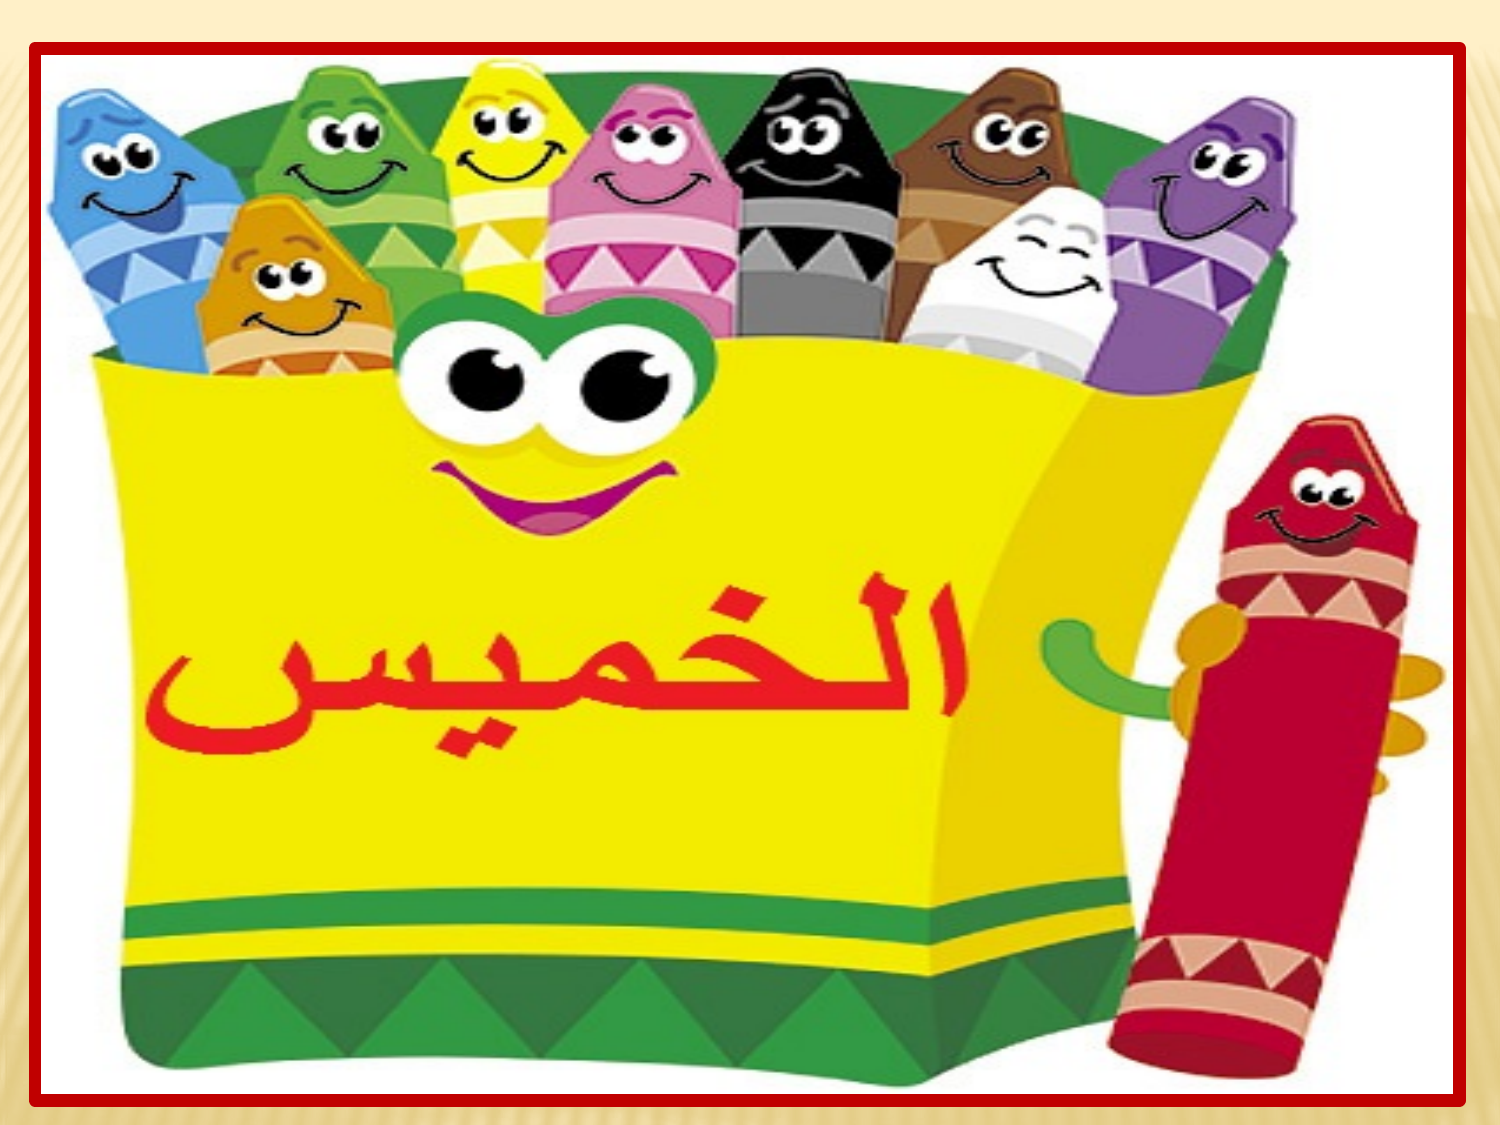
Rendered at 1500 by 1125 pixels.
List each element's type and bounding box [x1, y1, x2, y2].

picture [40, 54, 1454, 1095]
